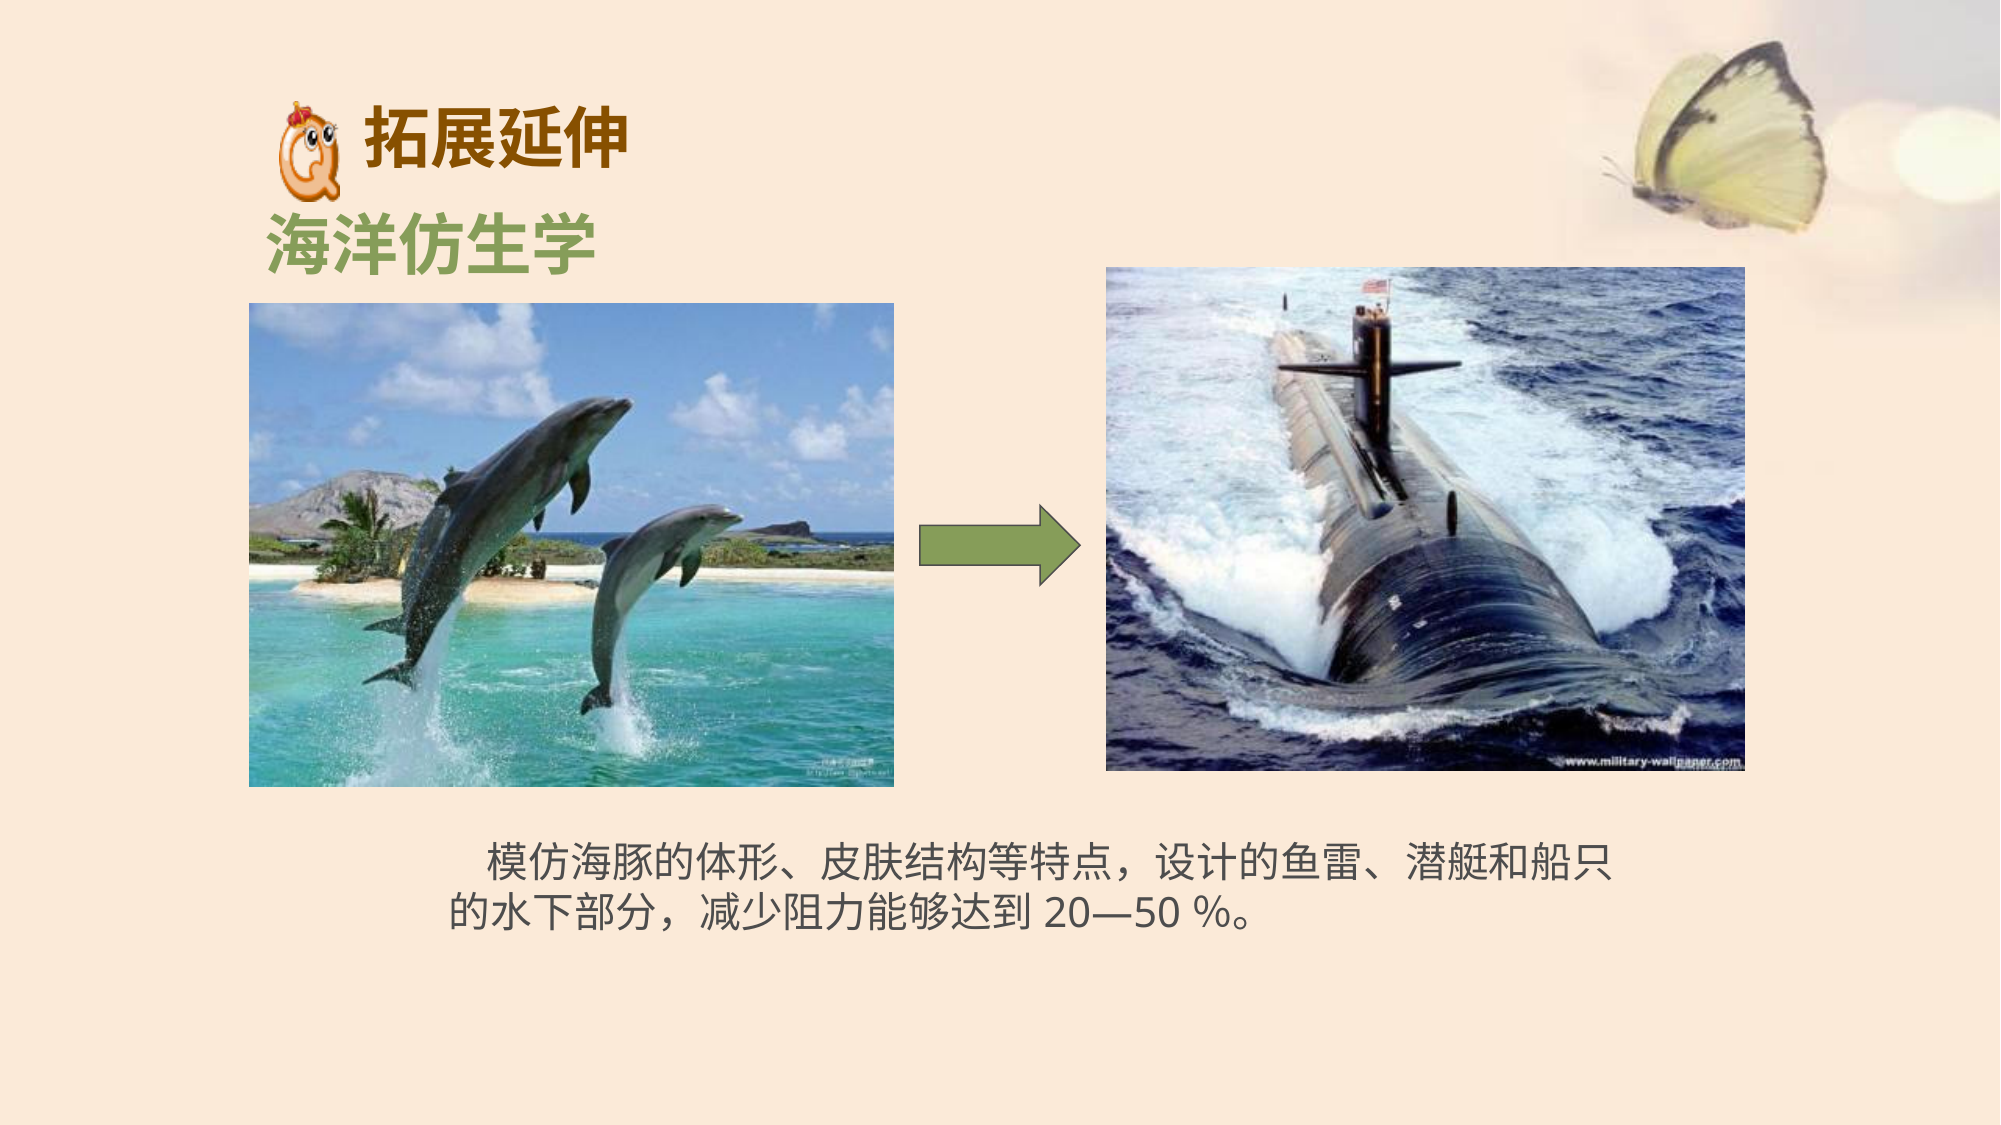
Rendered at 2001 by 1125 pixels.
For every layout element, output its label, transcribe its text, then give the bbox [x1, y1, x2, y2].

text_box [919, 505, 1081, 586]
text_box 模仿海豚的体形、皮肤结构等特点，设计的鱼雷、潜艇和船只的水下部分，减少阻力能够达到20—50％。 [434, 828, 1645, 944]
picture [0, 0, 2000, 1125]
text_box 拓展延伸 [352, 89, 670, 182]
title 海洋仿生学 [249, 154, 842, 303]
